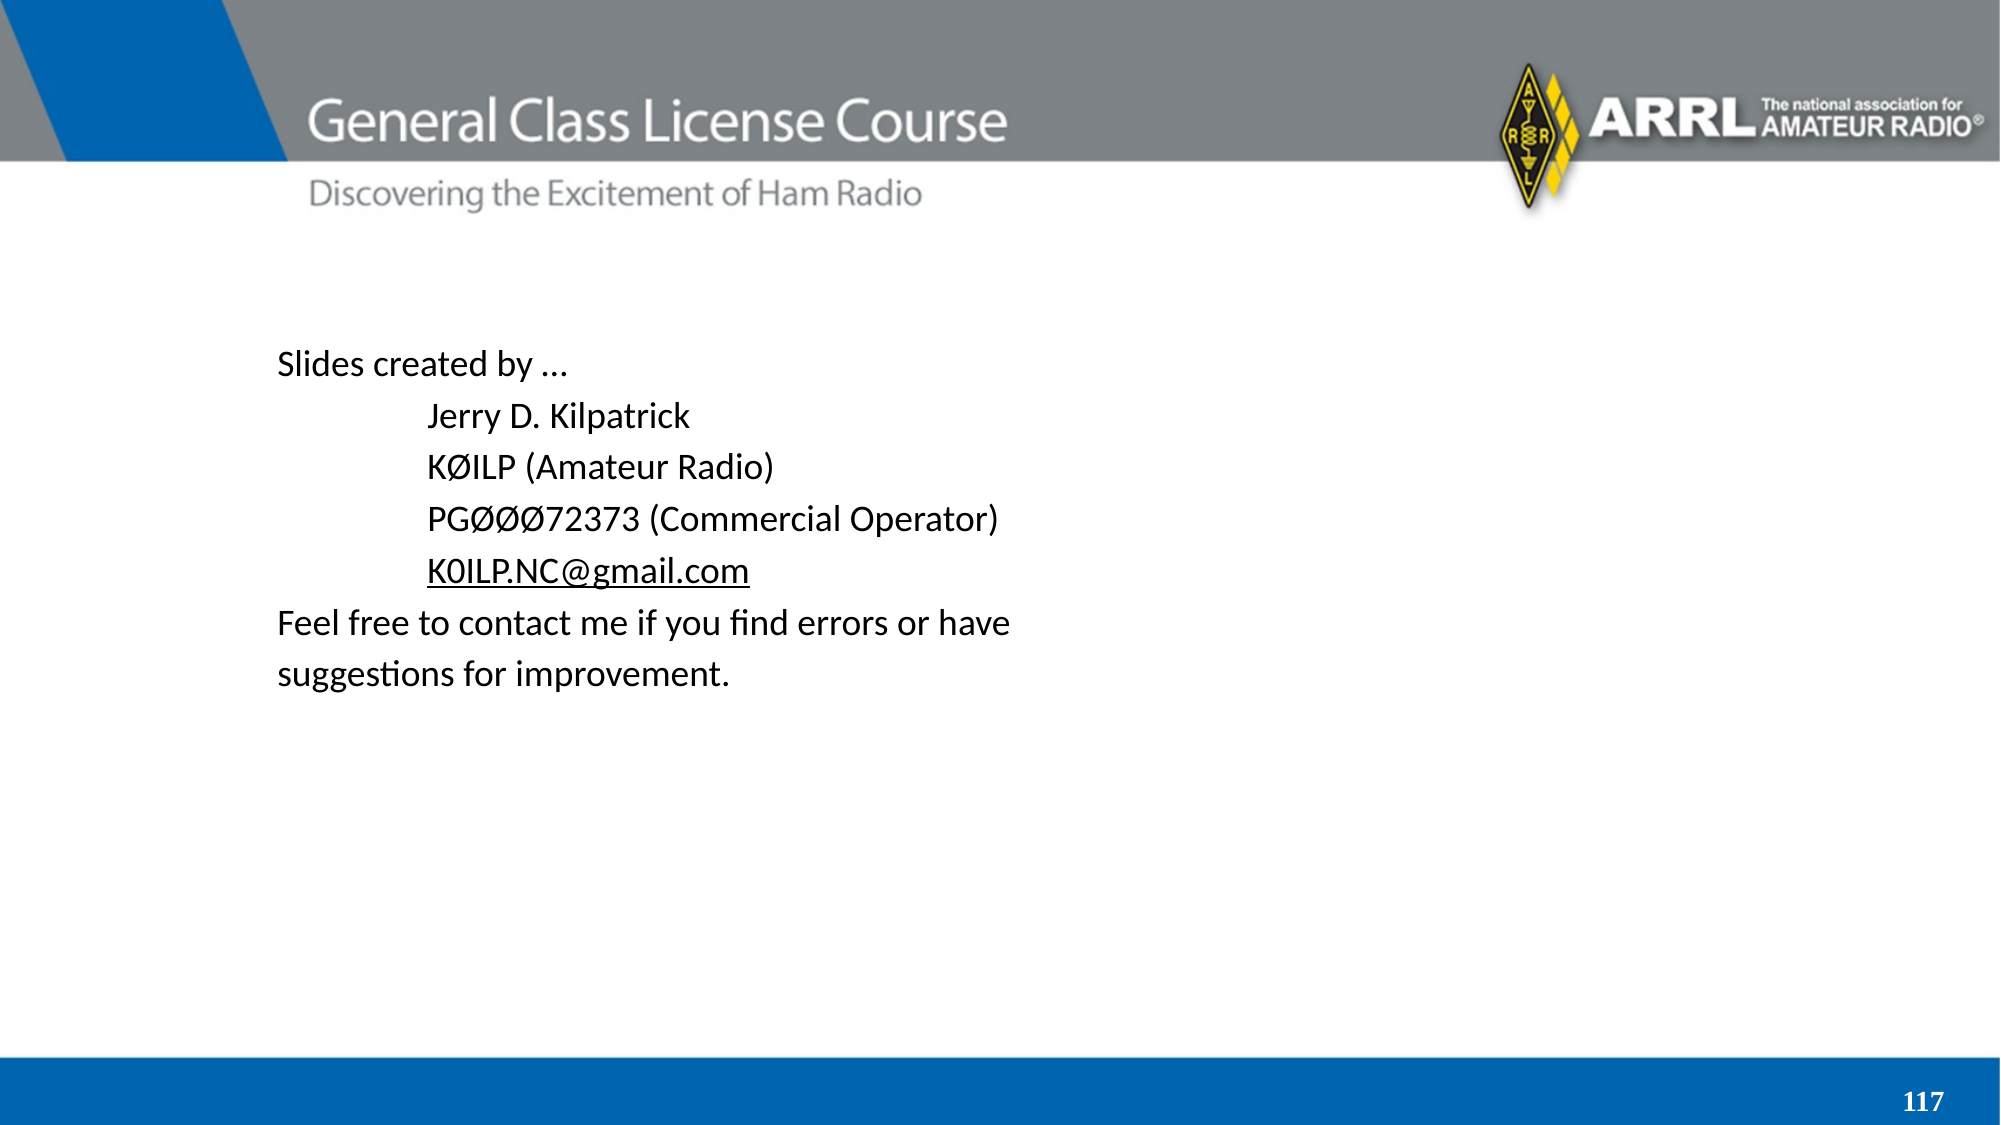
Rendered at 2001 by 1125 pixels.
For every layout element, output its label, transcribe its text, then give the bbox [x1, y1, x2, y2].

text_box Slides created by … Jerry D. Kilpatrick KØILP (Amateur Radio) PGØØØ72373 (Commercial Operator) K0ILP.NC@gmail.com Feel free to contact me if you find errors or have suggestions for improvement. [262, 324, 1113, 702]
picture [0, 0, 2001, 1125]
